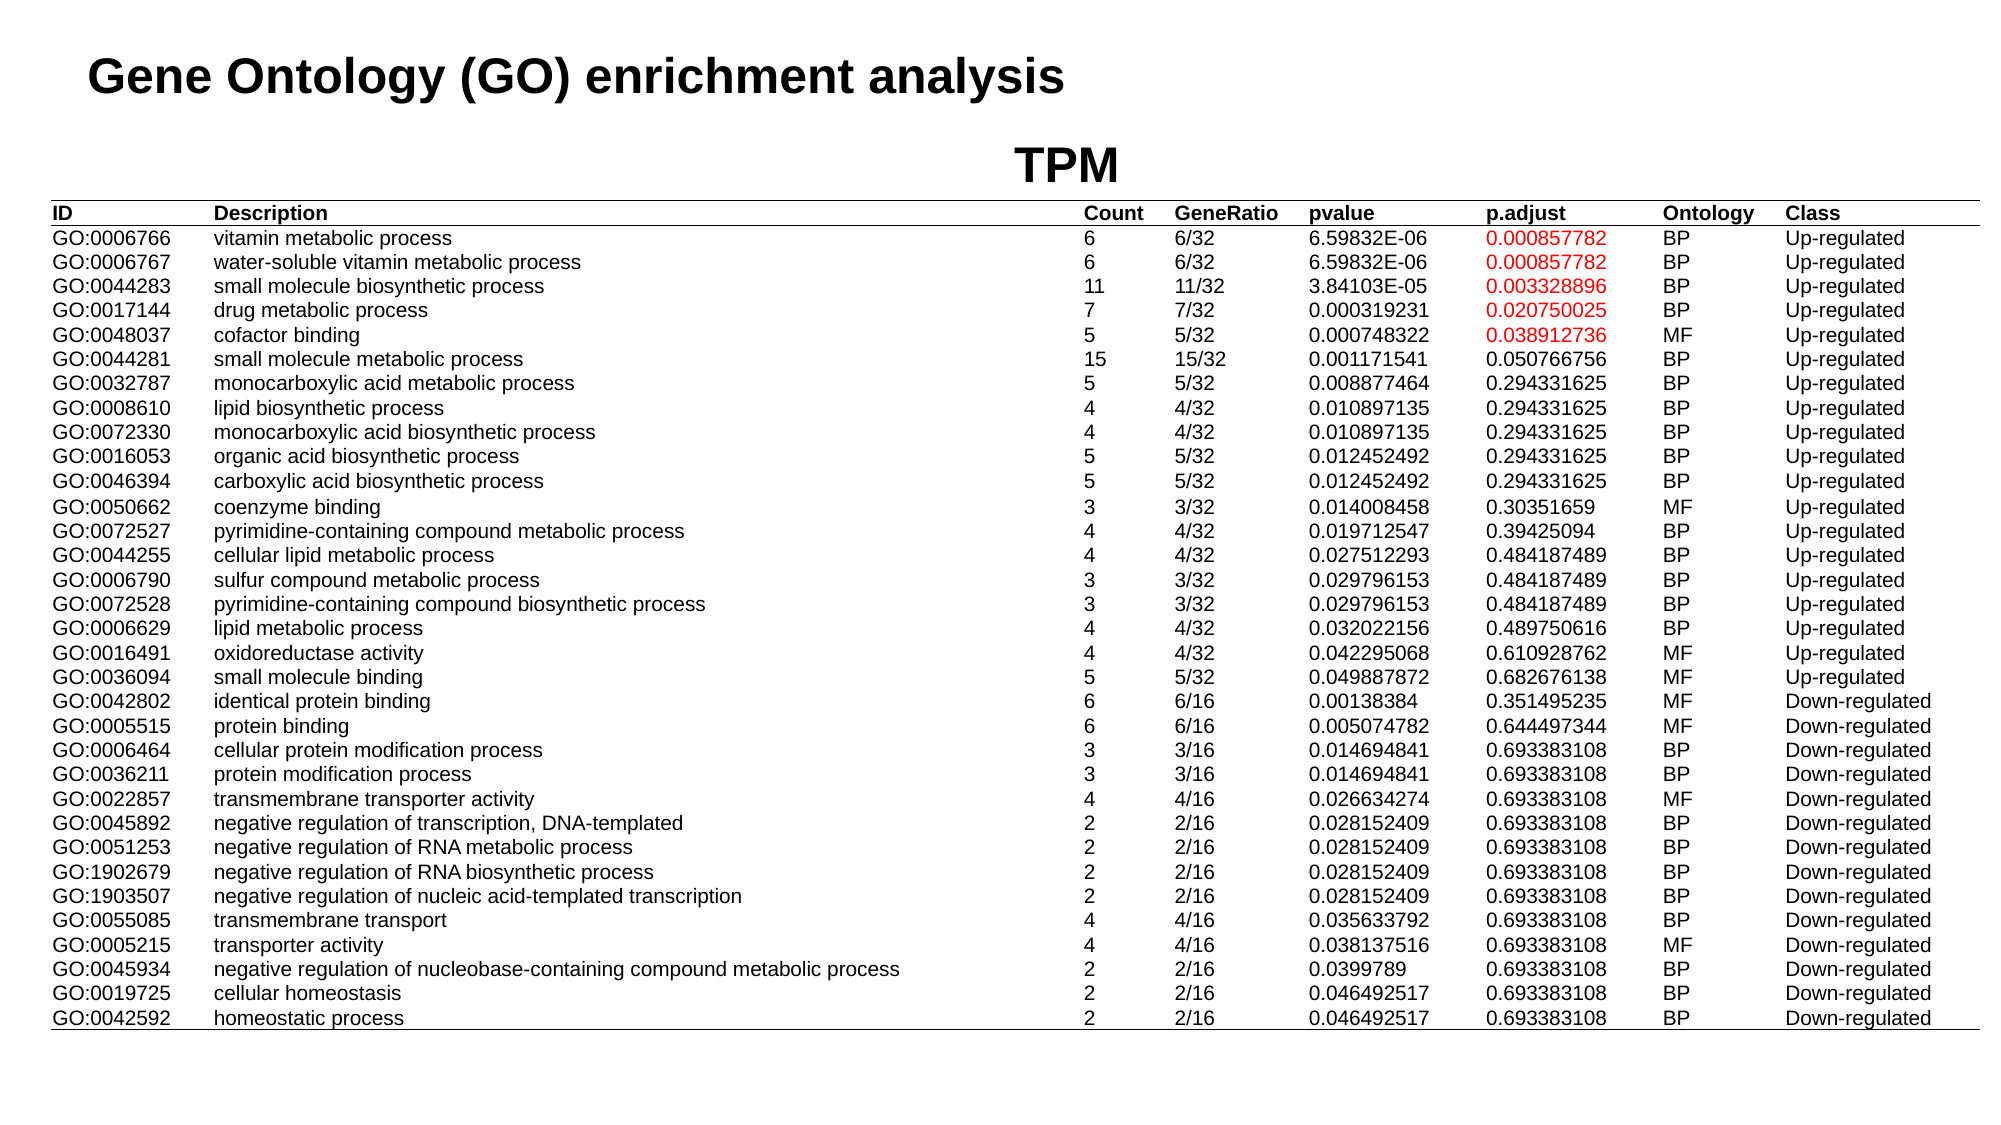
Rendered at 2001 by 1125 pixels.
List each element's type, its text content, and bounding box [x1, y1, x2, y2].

table_cell 0.294331625 [1485, 371, 1662, 395]
table_header p.adjust [1485, 201, 1662, 225]
table_cell BP [1662, 543, 1784, 567]
table_cell water-soluble vitamin metabolic process [213, 249, 1083, 274]
table_cell BP [1662, 738, 1784, 762]
table_cell 0.000748322 [1308, 322, 1485, 347]
table_cell 5/32 [1173, 444, 1308, 468]
table_cell BP [1662, 762, 1784, 786]
table_cell 2 [1083, 957, 1173, 981]
table_cell GO:0045892 [51, 811, 213, 835]
table_cell MF [1662, 713, 1784, 738]
table_header Count [1083, 201, 1173, 225]
table_cell 0.028152409 [1308, 811, 1485, 835]
table_cell GO:1902679 [51, 859, 213, 884]
table_cell BP [1662, 835, 1784, 859]
table_cell transporter activity [213, 932, 1083, 957]
table_cell Up-regulated [1784, 616, 1980, 640]
table_cell Up-regulated [1784, 420, 1980, 444]
table_cell 0.00138384 [1308, 689, 1485, 713]
table_cell Down-regulated [1784, 713, 1980, 738]
table_cell 0.693383108 [1485, 884, 1662, 908]
table_cell BP [1662, 395, 1784, 420]
table_cell 4 [1083, 395, 1173, 420]
table_cell 5/32 [1173, 665, 1308, 689]
table_cell 3 [1083, 493, 1173, 519]
table_cell negative regulation of nucleobase-containing compound metabolic process [213, 957, 1083, 981]
table_header GeneRatio [1173, 201, 1308, 225]
table_cell 0.029796153 [1308, 567, 1485, 592]
table_cell 2/16 [1173, 835, 1308, 859]
table_cell Up-regulated [1784, 226, 1980, 249]
table_cell 2 [1083, 1005, 1173, 1029]
table_cell BP [1662, 444, 1784, 468]
table_cell small molecule metabolic process [213, 347, 1083, 371]
table_cell 0.484187489 [1485, 592, 1662, 616]
text_box Gene Ontology (GO) enrichment analysis [72, 36, 1081, 111]
table_cell GO:0006767 [51, 249, 213, 274]
table_cell GO:0045934 [51, 957, 213, 981]
table_cell Up-regulated [1784, 519, 1980, 543]
table_cell 5 [1083, 665, 1173, 689]
table_cell 0.029796153 [1308, 592, 1485, 616]
table_cell 0.008877464 [1308, 371, 1485, 395]
table_cell small molecule biosynthetic process [213, 274, 1083, 298]
table_cell cellular homeostasis [213, 981, 1083, 1005]
table_cell homeostatic process [213, 1005, 1083, 1029]
table_cell 2/16 [1173, 957, 1308, 981]
table_cell 6.59832E-06 [1308, 249, 1485, 274]
table_cell 3/32 [1173, 567, 1308, 592]
table_cell 4 [1083, 420, 1173, 444]
table_cell BP [1662, 811, 1784, 835]
table_cell GO:0006790 [51, 567, 213, 592]
table_cell 0.010897135 [1308, 395, 1485, 420]
table_cell GO:1903507 [51, 884, 213, 908]
table_cell monocarboxylic acid biosynthetic process [213, 420, 1083, 444]
table_cell 0.027512293 [1308, 543, 1485, 567]
table_cell 2/16 [1173, 811, 1308, 835]
table_cell BP [1662, 274, 1784, 298]
table_cell Down-regulated [1784, 762, 1980, 786]
table_cell GO:0044255 [51, 543, 213, 567]
table_cell GO:0072330 [51, 420, 213, 444]
table_cell 0.028152409 [1308, 835, 1485, 859]
table_cell BP [1662, 957, 1784, 981]
table_cell GO:0072527 [51, 519, 213, 543]
table_cell Up-regulated [1784, 322, 1980, 347]
table_cell protein binding [213, 713, 1083, 738]
table_cell transmembrane transport [213, 908, 1083, 932]
table_cell 0.000319231 [1308, 298, 1485, 322]
table_cell 3 [1083, 762, 1173, 786]
table_cell GO:0016053 [51, 444, 213, 468]
table_cell 3/16 [1173, 738, 1308, 762]
table_cell 0.046492517 [1308, 1005, 1485, 1029]
table_cell 0.050766756 [1485, 347, 1662, 371]
table_cell Up-regulated [1784, 543, 1980, 567]
table_cell Down-regulated [1784, 786, 1980, 811]
table_cell small molecule binding [213, 665, 1083, 689]
table_cell 0.489750616 [1485, 616, 1662, 640]
table_cell 0.046492517 [1308, 981, 1485, 1005]
table_cell 4/32 [1173, 420, 1308, 444]
table_cell 3 [1083, 592, 1173, 616]
table_cell vitamin metabolic process [213, 226, 1083, 249]
table_cell 0.001171541 [1308, 347, 1485, 371]
table_cell 6/32 [1173, 249, 1308, 274]
table_cell GO:0036094 [51, 665, 213, 689]
table_cell 0.010897135 [1308, 420, 1485, 444]
table_cell 4/32 [1173, 640, 1308, 665]
table_cell Down-regulated [1784, 884, 1980, 908]
table_cell 0.049887872 [1308, 665, 1485, 689]
table_cell 2/16 [1173, 859, 1308, 884]
table_cell 0.693383108 [1485, 932, 1662, 957]
table_cell Down-regulated [1784, 859, 1980, 884]
table_cell GO:0051253 [51, 835, 213, 859]
table_cell BP [1662, 519, 1784, 543]
table_cell negative regulation of transcription, DNA-templated [213, 811, 1083, 835]
table_cell identical protein binding [213, 689, 1083, 713]
table_cell GO:0055085 [51, 908, 213, 932]
table_cell MF [1662, 689, 1784, 713]
table_cell BP [1662, 859, 1784, 884]
table_cell 0.026634274 [1308, 786, 1485, 811]
table_cell 0.693383108 [1485, 859, 1662, 884]
table_cell 0.484187489 [1485, 543, 1662, 567]
table_cell 6/16 [1173, 713, 1308, 738]
table_cell BP [1662, 884, 1784, 908]
table_cell Down-regulated [1784, 1005, 1980, 1029]
table_cell negative regulation of RNA metabolic process [213, 835, 1083, 859]
table_cell 4 [1083, 519, 1173, 543]
table_cell 0.294331625 [1485, 420, 1662, 444]
table_cell 4 [1083, 616, 1173, 640]
table_cell 0.693383108 [1485, 908, 1662, 932]
table_cell 0.032022156 [1308, 616, 1485, 640]
table_cell BP [1662, 371, 1784, 395]
table_cell 0.294331625 [1485, 395, 1662, 420]
table_cell 6 [1083, 689, 1173, 713]
table_cell Down-regulated [1784, 689, 1980, 713]
table_cell 4 [1083, 543, 1173, 567]
table_cell 2 [1083, 811, 1173, 835]
table_cell 0.693383108 [1485, 786, 1662, 811]
table_cell 5 [1083, 444, 1173, 468]
table_cell 0.39425094 [1485, 519, 1662, 543]
table_cell Up-regulated [1784, 395, 1980, 420]
table_cell GO:0019725 [51, 981, 213, 1005]
table_cell GO:0006629 [51, 616, 213, 640]
table_cell 4/16 [1173, 786, 1308, 811]
table_cell GO:0016491 [51, 640, 213, 665]
table_cell Up-regulated [1784, 274, 1980, 298]
table_cell MF [1662, 932, 1784, 957]
table_cell pyrimidine-containing compound biosynthetic process [213, 592, 1083, 616]
table_cell 5 [1083, 322, 1173, 347]
table_cell 3/32 [1173, 493, 1308, 519]
table_cell 6/16 [1173, 689, 1308, 713]
table_cell 4/16 [1173, 908, 1308, 932]
table_cell 0.003328896 [1485, 274, 1662, 298]
table_cell BP [1662, 908, 1784, 932]
table_cell Up-regulated [1784, 249, 1980, 274]
table_cell 0.610928762 [1485, 640, 1662, 665]
table_cell MF [1662, 786, 1784, 811]
table_cell Down-regulated [1784, 738, 1980, 762]
table_cell 0.693383108 [1485, 981, 1662, 1005]
table_cell 0.012452492 [1308, 468, 1485, 493]
table_cell 6 [1083, 249, 1173, 274]
table_cell negative regulation of RNA biosynthetic process [213, 859, 1083, 884]
table_cell drug metabolic process [213, 298, 1083, 322]
table_cell GO:0042802 [51, 689, 213, 713]
table_cell negative regulation of nucleic acid-templated transcription [213, 884, 1083, 908]
table_cell 5/32 [1173, 371, 1308, 395]
table_cell 4/32 [1173, 519, 1308, 543]
table_cell BP [1662, 420, 1784, 444]
table_cell oxidoreductase activity [213, 640, 1083, 665]
table_cell 5 [1083, 468, 1173, 493]
table_cell 6.59832E-06 [1308, 226, 1485, 249]
table_cell 6/32 [1173, 226, 1308, 249]
table_cell 0.014694841 [1308, 762, 1485, 786]
table_cell 3/32 [1173, 592, 1308, 616]
table_cell 0.028152409 [1308, 859, 1485, 884]
table_cell BP [1662, 567, 1784, 592]
table_cell 0.644497344 [1485, 713, 1662, 738]
table_cell BP [1662, 468, 1784, 493]
table_cell 2/16 [1173, 1005, 1308, 1029]
table_cell BP [1662, 592, 1784, 616]
table_cell 11 [1083, 274, 1173, 298]
table_cell 0.294331625 [1485, 444, 1662, 468]
table_cell pyrimidine-containing compound metabolic process [213, 519, 1083, 543]
table_cell Up-regulated [1784, 567, 1980, 592]
table_cell 5 [1083, 371, 1173, 395]
table_cell monocarboxylic acid metabolic process [213, 371, 1083, 395]
table_cell cellular protein modification process [213, 738, 1083, 762]
table_cell Down-regulated [1784, 811, 1980, 835]
table_cell 0.484187489 [1485, 567, 1662, 592]
table_cell organic acid biosynthetic process [213, 444, 1083, 468]
table_cell GO:0032787 [51, 371, 213, 395]
table_cell BP [1662, 616, 1784, 640]
table_cell 6 [1083, 713, 1173, 738]
table_cell 0.294331625 [1485, 468, 1662, 493]
table_cell 4 [1083, 640, 1173, 665]
table_cell protein modification process [213, 762, 1083, 786]
table_cell 2 [1083, 884, 1173, 908]
table_cell 2 [1083, 835, 1173, 859]
table_cell 3 [1083, 738, 1173, 762]
table_cell GO:0072528 [51, 592, 213, 616]
table_cell BP [1662, 226, 1784, 249]
table_cell Up-regulated [1784, 347, 1980, 371]
table_cell 5/32 [1173, 468, 1308, 493]
table_cell Up-regulated [1784, 468, 1980, 493]
table_cell coenzyme binding [213, 493, 1083, 519]
table_cell lipid biosynthetic process [213, 395, 1083, 420]
table_cell 0.038137516 [1308, 932, 1485, 957]
table_cell BP [1662, 347, 1784, 371]
table_cell GO:0048037 [51, 322, 213, 347]
table_cell 0.005074782 [1308, 713, 1485, 738]
table_cell 7/32 [1173, 298, 1308, 322]
table_cell 11/32 [1173, 274, 1308, 298]
table_cell transmembrane transporter activity [213, 786, 1083, 811]
table_cell 0.042295068 [1308, 640, 1485, 665]
table_cell Down-regulated [1784, 981, 1980, 1005]
table_cell 0.693383108 [1485, 811, 1662, 835]
table_cell 6 [1083, 226, 1173, 249]
table_cell 0.30351659 [1485, 493, 1662, 519]
table_header ID [51, 201, 213, 225]
table_cell sulfur compound metabolic process [213, 567, 1083, 592]
table_cell GO:0046394 [51, 468, 213, 493]
table_cell Up-regulated [1784, 298, 1980, 322]
table_cell 0.000857782 [1485, 249, 1662, 274]
table_cell 0.014008458 [1308, 493, 1485, 519]
table_cell 0.0399789 [1308, 957, 1485, 981]
table_cell 2 [1083, 981, 1173, 1005]
table_cell 4 [1083, 932, 1173, 957]
table_cell Up-regulated [1784, 371, 1980, 395]
table_cell 2/16 [1173, 981, 1308, 1005]
table_cell GO:0005515 [51, 713, 213, 738]
table_cell GO:0044283 [51, 274, 213, 298]
table_cell 0.020750025 [1485, 298, 1662, 322]
table_cell 0.693383108 [1485, 835, 1662, 859]
table_cell GO:0005215 [51, 932, 213, 957]
table_cell 4 [1083, 786, 1173, 811]
table_cell Down-regulated [1784, 835, 1980, 859]
table_cell 4/16 [1173, 932, 1308, 957]
table_cell GO:0006766 [51, 226, 213, 249]
table_cell 0.028152409 [1308, 884, 1485, 908]
table_cell Up-regulated [1784, 444, 1980, 468]
table_cell GO:0017144 [51, 298, 213, 322]
table_cell cofactor binding [213, 322, 1083, 347]
table_cell BP [1662, 1005, 1784, 1029]
table_cell 0.351495235 [1485, 689, 1662, 713]
table_cell carboxylic acid biosynthetic process [213, 468, 1083, 493]
table_header Class [1784, 201, 1980, 225]
table_cell BP [1662, 249, 1784, 274]
table_cell MF [1662, 493, 1784, 519]
table_cell GO:0006464 [51, 738, 213, 762]
table_cell Up-regulated [1784, 592, 1980, 616]
table_cell 0.682676138 [1485, 665, 1662, 689]
table_cell GO:0036211 [51, 762, 213, 786]
table_cell Down-regulated [1784, 908, 1980, 932]
table_cell 0.693383108 [1485, 1005, 1662, 1029]
table_cell 0.038912736 [1485, 322, 1662, 347]
table_cell Up-regulated [1784, 665, 1980, 689]
table_cell 4/32 [1173, 395, 1308, 420]
table_cell 0.693383108 [1485, 957, 1662, 981]
table_cell Up-regulated [1784, 640, 1980, 665]
table_cell 0.693383108 [1485, 762, 1662, 786]
table_cell Up-regulated [1784, 493, 1980, 519]
table_cell BP [1662, 981, 1784, 1005]
table_cell GO:0044281 [51, 347, 213, 371]
table_cell 3.84103E-05 [1308, 274, 1485, 298]
table_cell 3/16 [1173, 762, 1308, 786]
table_cell 0.693383108 [1485, 738, 1662, 762]
table_cell 0.035633792 [1308, 908, 1485, 932]
table_header pvalue [1308, 201, 1485, 225]
table_cell MF [1662, 665, 1784, 689]
table_cell 0.012452492 [1308, 444, 1485, 468]
table_cell cellular lipid metabolic process [213, 543, 1083, 567]
table_cell 5/32 [1173, 322, 1308, 347]
table_header Ontology [1662, 201, 1784, 225]
table_cell lipid metabolic process [213, 616, 1083, 640]
table_cell GO:0050662 [51, 493, 213, 519]
table_cell 7 [1083, 298, 1173, 322]
table_cell MF [1662, 640, 1784, 665]
table_header Description [213, 201, 1083, 225]
table_cell 4 [1083, 908, 1173, 932]
table_cell 4/32 [1173, 543, 1308, 567]
table_cell 0.019712547 [1308, 519, 1485, 543]
table_cell GO:0042592 [51, 1005, 213, 1029]
table_cell 15/32 [1173, 347, 1308, 371]
table_cell GO:0022857 [51, 786, 213, 811]
table_cell 0.014694841 [1308, 738, 1485, 762]
table_cell Down-regulated [1784, 932, 1980, 957]
table_cell 2 [1083, 859, 1173, 884]
table_cell GO:0008610 [51, 395, 213, 420]
table_cell MF [1662, 322, 1784, 347]
table_cell 3 [1083, 567, 1173, 592]
table_cell Down-regulated [1784, 957, 1980, 981]
table_cell 0.000857782 [1485, 226, 1662, 249]
text_box TPM [999, 124, 1135, 200]
table_cell 15 [1083, 347, 1173, 371]
table_cell 4/32 [1173, 616, 1308, 640]
table_cell 2/16 [1173, 884, 1308, 908]
table_cell BP [1662, 298, 1784, 322]
